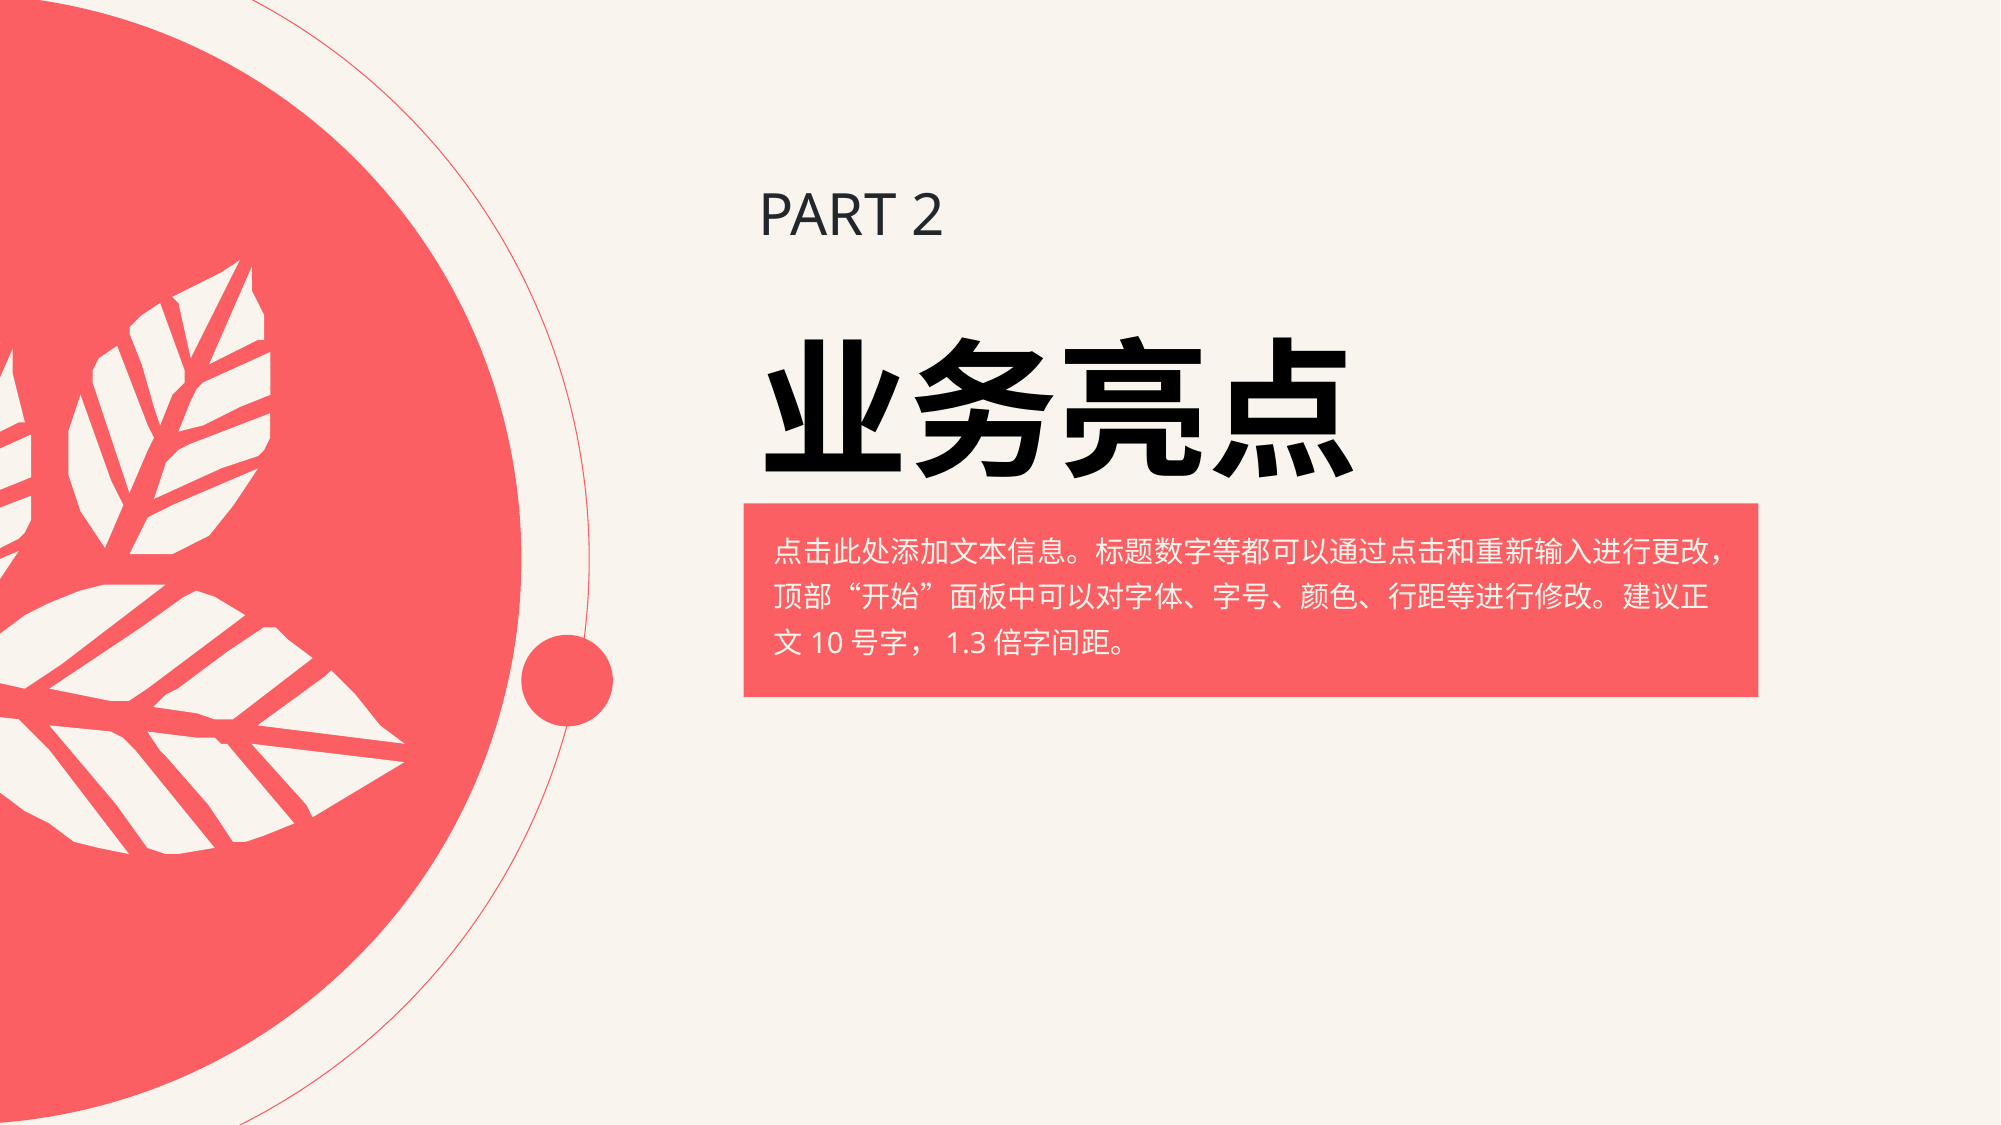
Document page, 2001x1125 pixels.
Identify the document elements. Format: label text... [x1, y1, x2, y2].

list PART 2 [743, 145, 1129, 257]
text_box [520, 634, 614, 727]
text_box [0, 0, 522, 1124]
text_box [0, 260, 405, 854]
text_box [0, 0, 590, 1125]
list 点击此处添加文本信息。标题数字等都可以通过点击和重新输入进行更改，顶部“开始”面板中可以对字体、字号、颜色、行距等进行修改。建议正文10号字，1.3倍字间距。 [759, 515, 1737, 685]
list 业务亮点 [743, 288, 1759, 469]
